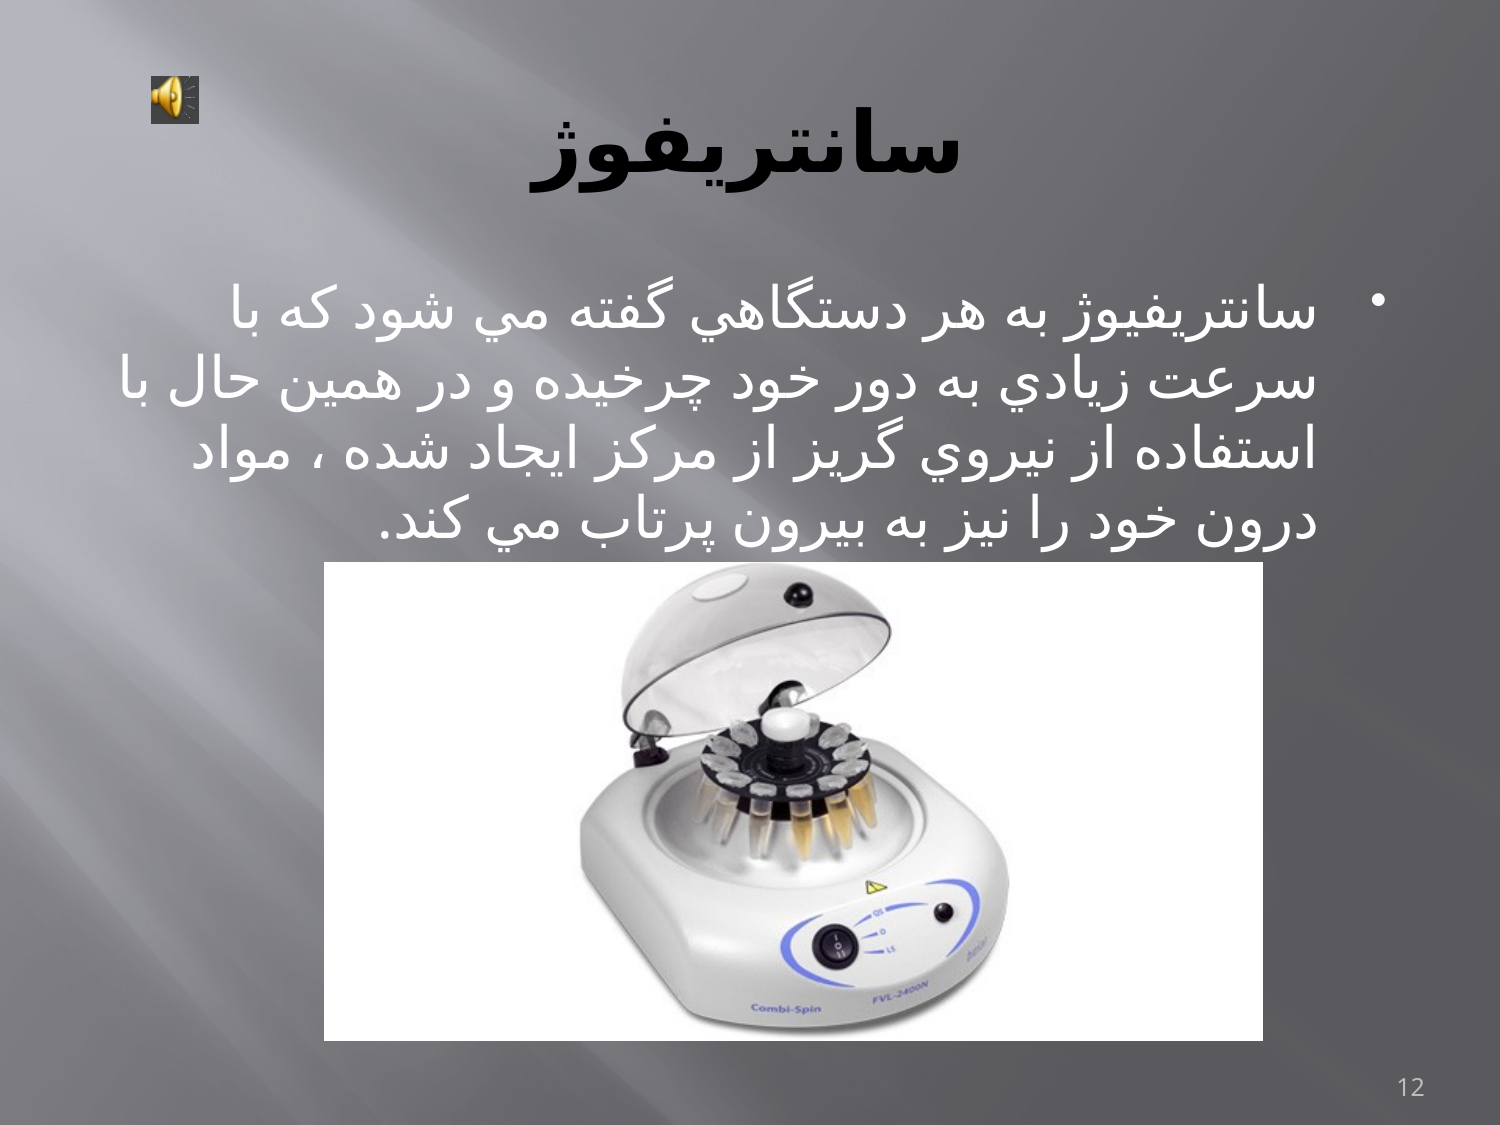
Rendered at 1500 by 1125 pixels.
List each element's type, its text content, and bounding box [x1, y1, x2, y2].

title سانتریفوژ [75, 45, 1425, 233]
list سانتريفيوژ به هر دستگاهي گفته مي شود كه با سرعت زيادي به دور خود چرخيده و در همين حال با استفاده از نيروي گريز از مركز ايجاد شده ، مواد درون خود را نيز به بيرون پرتاب مي كند. [75, 262, 1425, 575]
picture [324, 562, 1263, 1041]
slide_number 12 [1299, 1052, 1425, 1113]
picture [149, 74, 201, 126]
